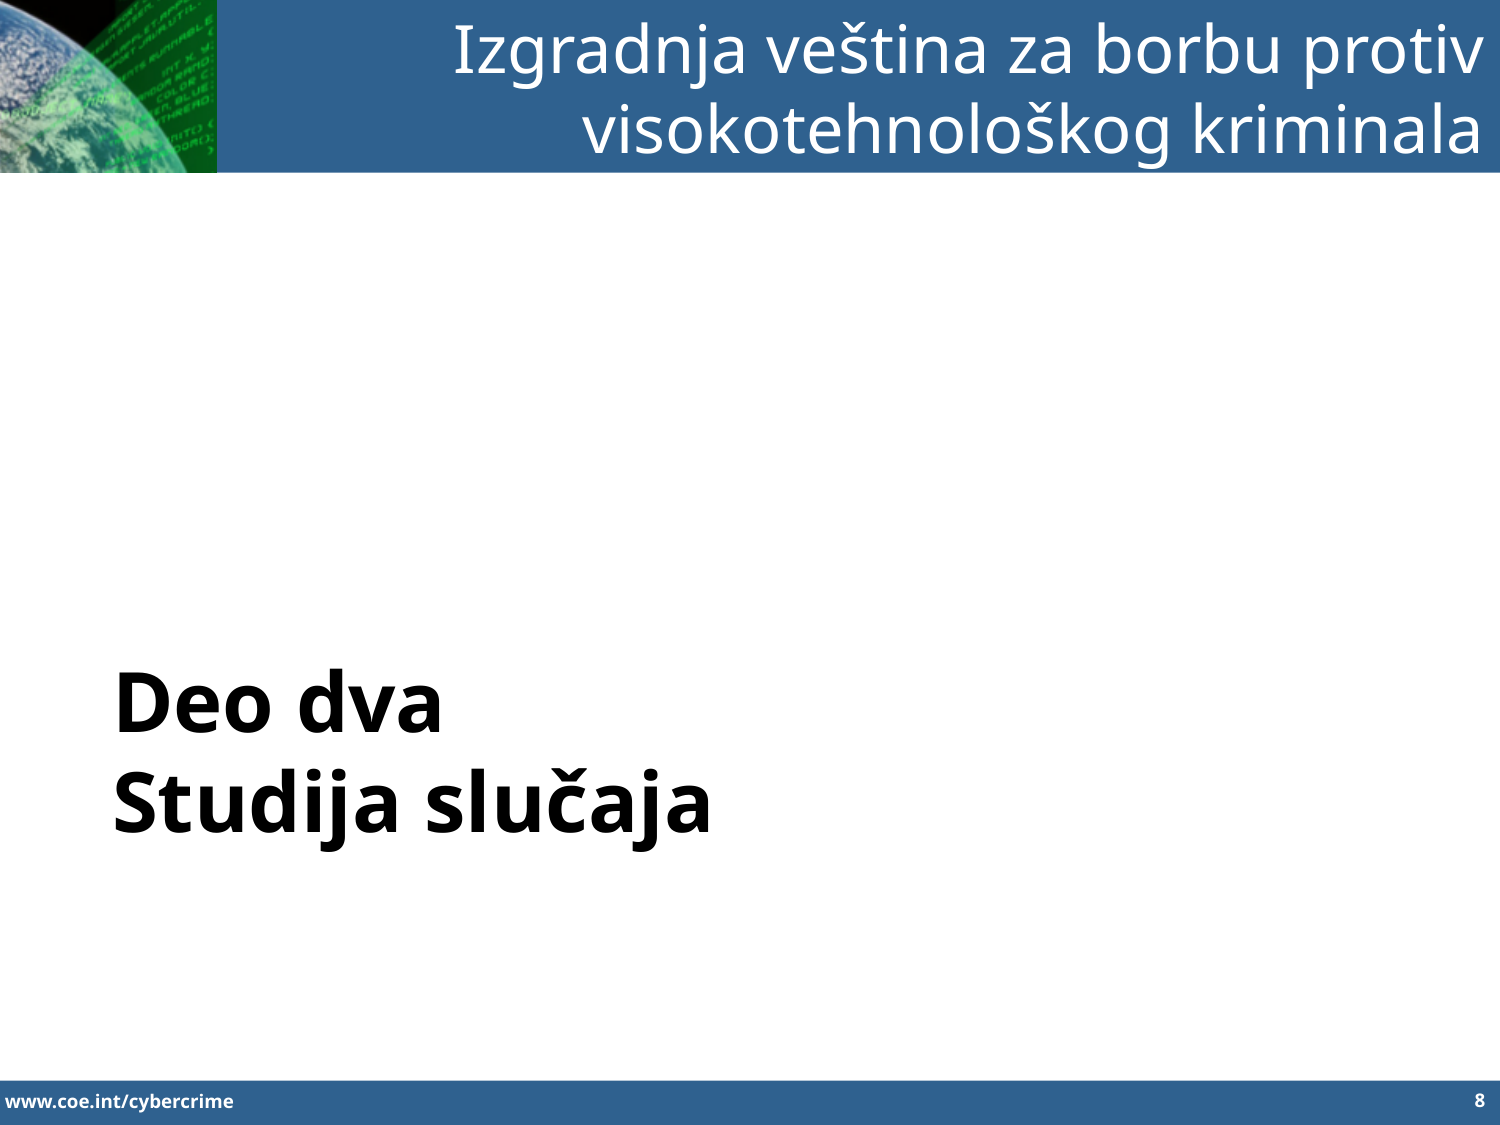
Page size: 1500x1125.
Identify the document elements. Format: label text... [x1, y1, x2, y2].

text_box Izgradnja veština za borbu protiv visokotehnološkog kriminala [251, 10, 1500, 163]
picture [0, 1, 217, 173]
text_box Deo dva Studija slučaja [97, 641, 848, 857]
slide_number 8 [1149, 1081, 1500, 1125]
